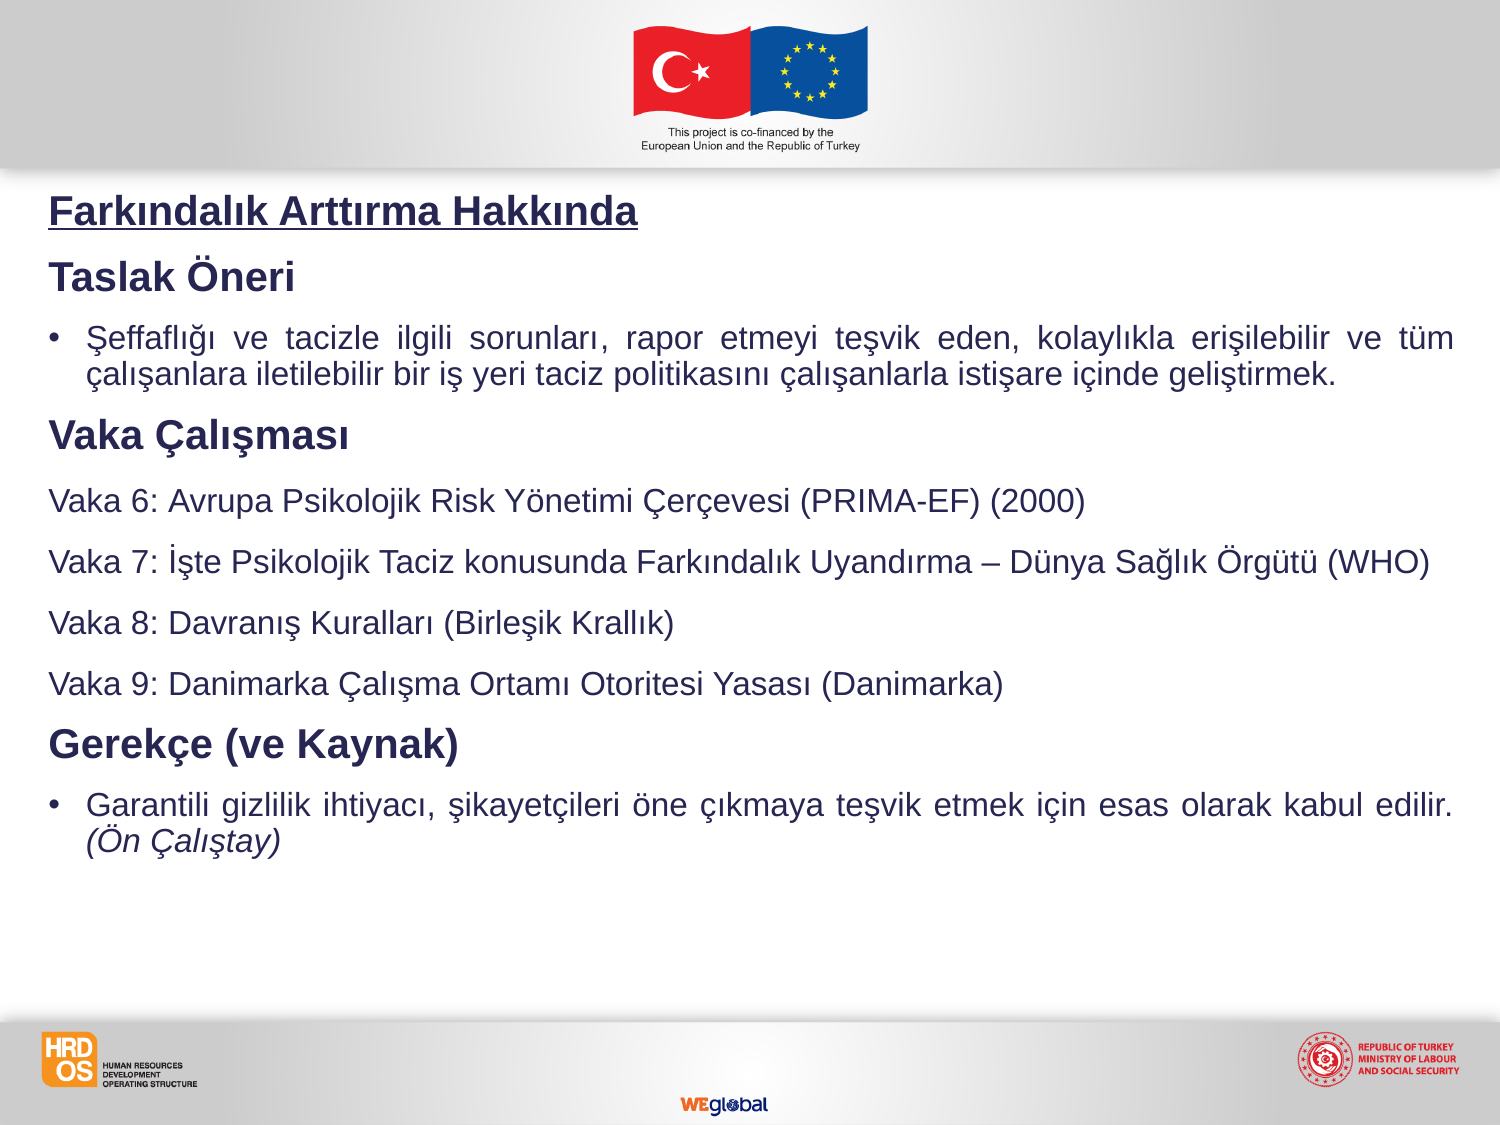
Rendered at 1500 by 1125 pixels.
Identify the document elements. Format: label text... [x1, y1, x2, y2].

picture [0, 0, 1500, 1125]
list Farkındalık Arttırma Hakkında Taslak Öneri Şeffaflığı ve tacizle ilgili sorunları, rapor etmeyi teşvik eden, kolaylıkla erişilebilir ve tüm çalışanlara iletilebilir bir iş yeri taciz politikasını çalışanlarla istişare içinde geliştirmek. Vaka Çalışması Vaka 6: Avrupa Psikolojik Risk Yönetimi Çerçevesi (PRIMA-EF) (2000) Vaka 7: İşte Psikolojik Taciz konusunda Farkındalık Uyandırma – Dünya Sağlık Örgütü (WHO) Vaka 8: Davranış Kuralları (Birleşik Krallık) Vaka 9: Danimarka Çalışma Ortamı Otoritesi Yasası (Danimarka) Gerekçe (ve Kaynak) Garantili gizlilik ihtiyacı, şikayetçileri öne çıkmaya teşvik etmek için esas olarak kabul edilir. (Ön Çalıştay) [33, 181, 1472, 1005]
